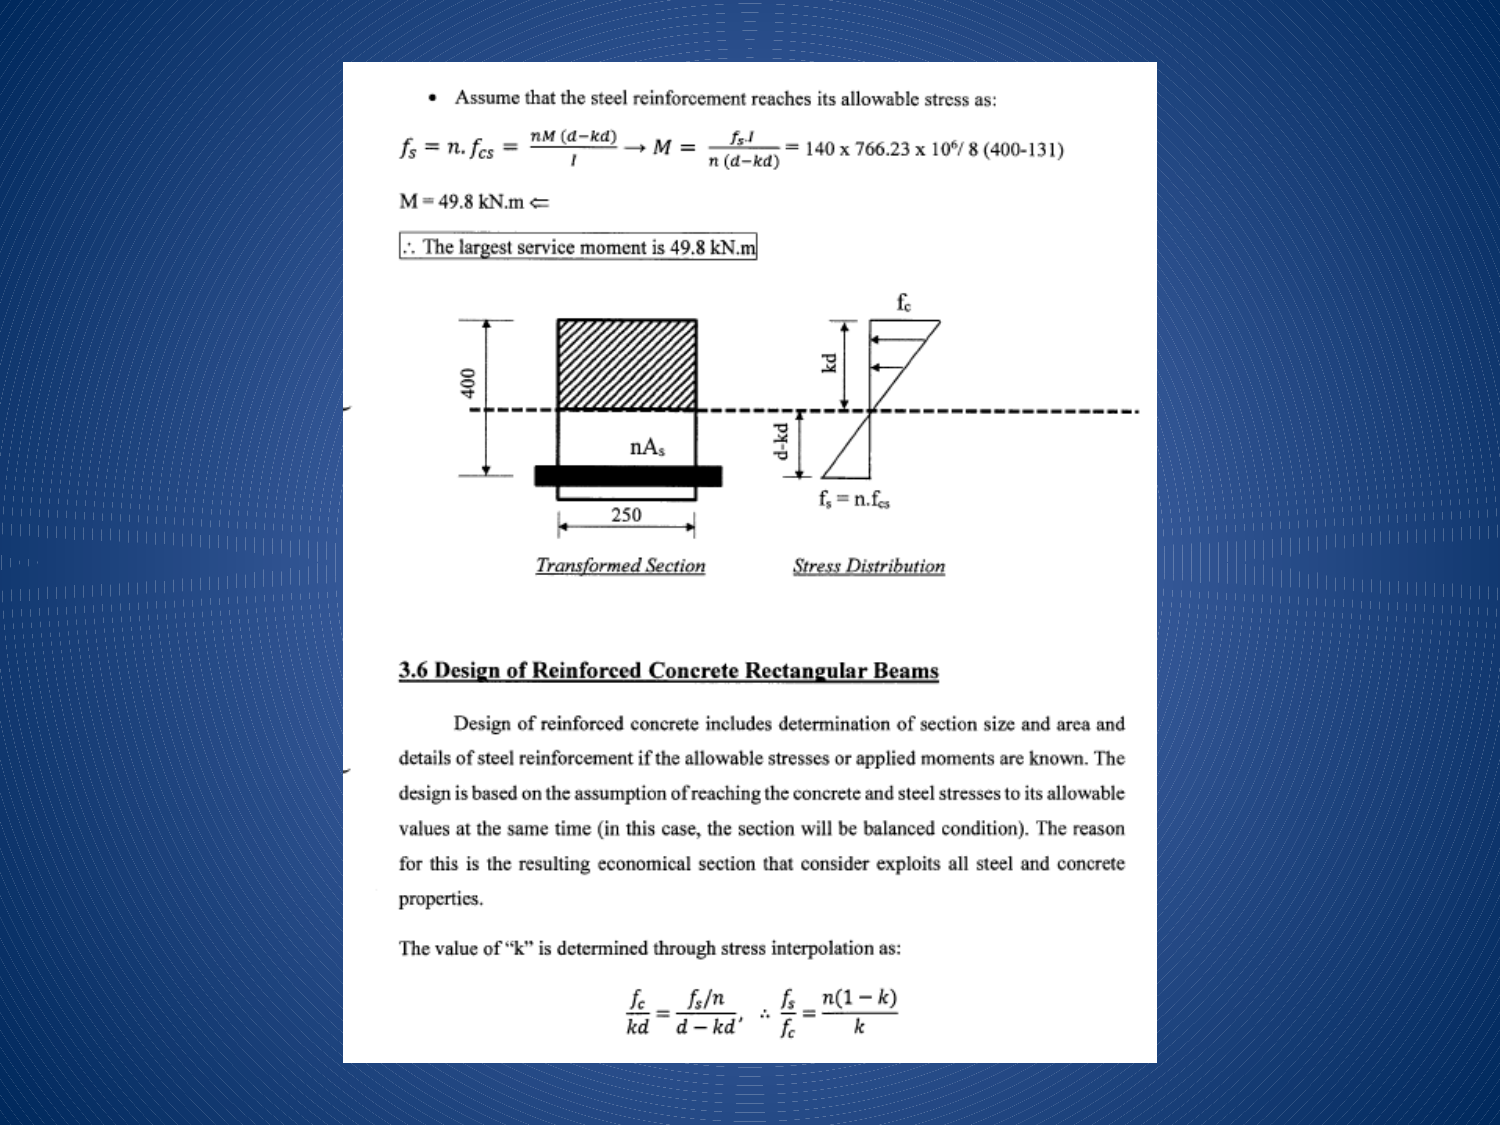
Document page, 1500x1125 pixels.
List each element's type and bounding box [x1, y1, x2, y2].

picture [343, 62, 1157, 1063]
